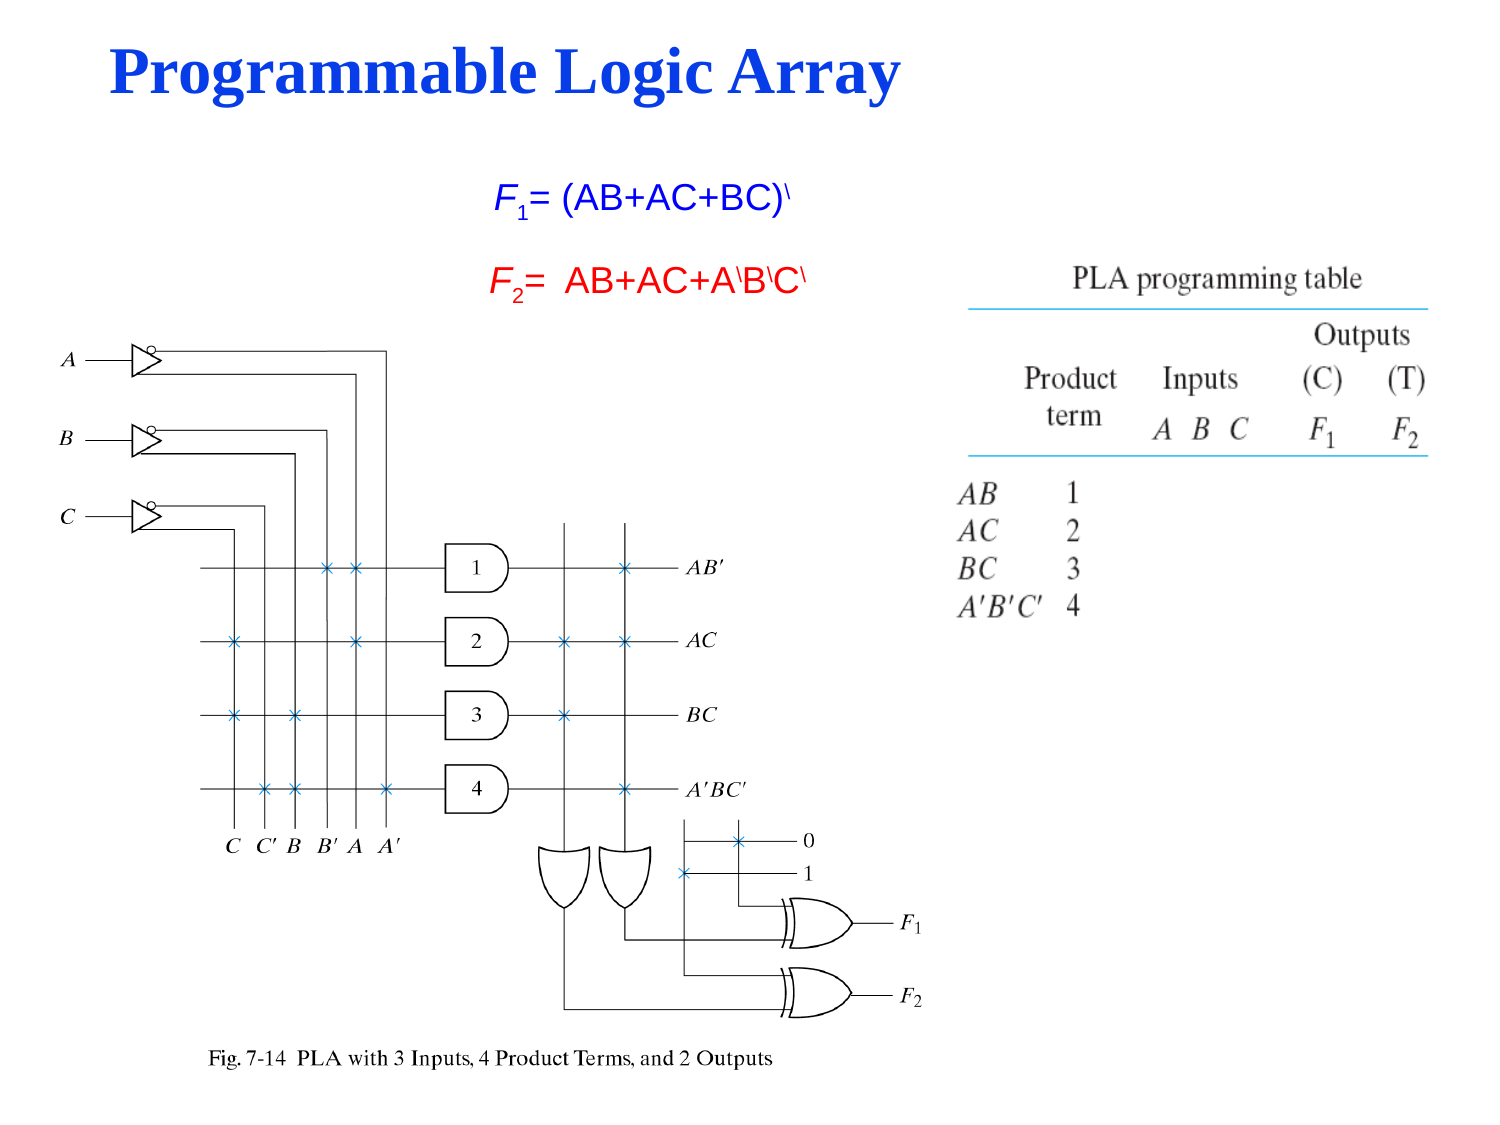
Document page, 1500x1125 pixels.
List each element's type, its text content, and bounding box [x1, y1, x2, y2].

picture [58, 343, 922, 1070]
text_box F2= AB+AC+A\B\C\ [474, 249, 821, 311]
text_box Programmable Logic Array [94, 31, 1075, 109]
text_box F1= (AB+AC+BC)\ [479, 166, 806, 228]
picture [944, 255, 1448, 659]
